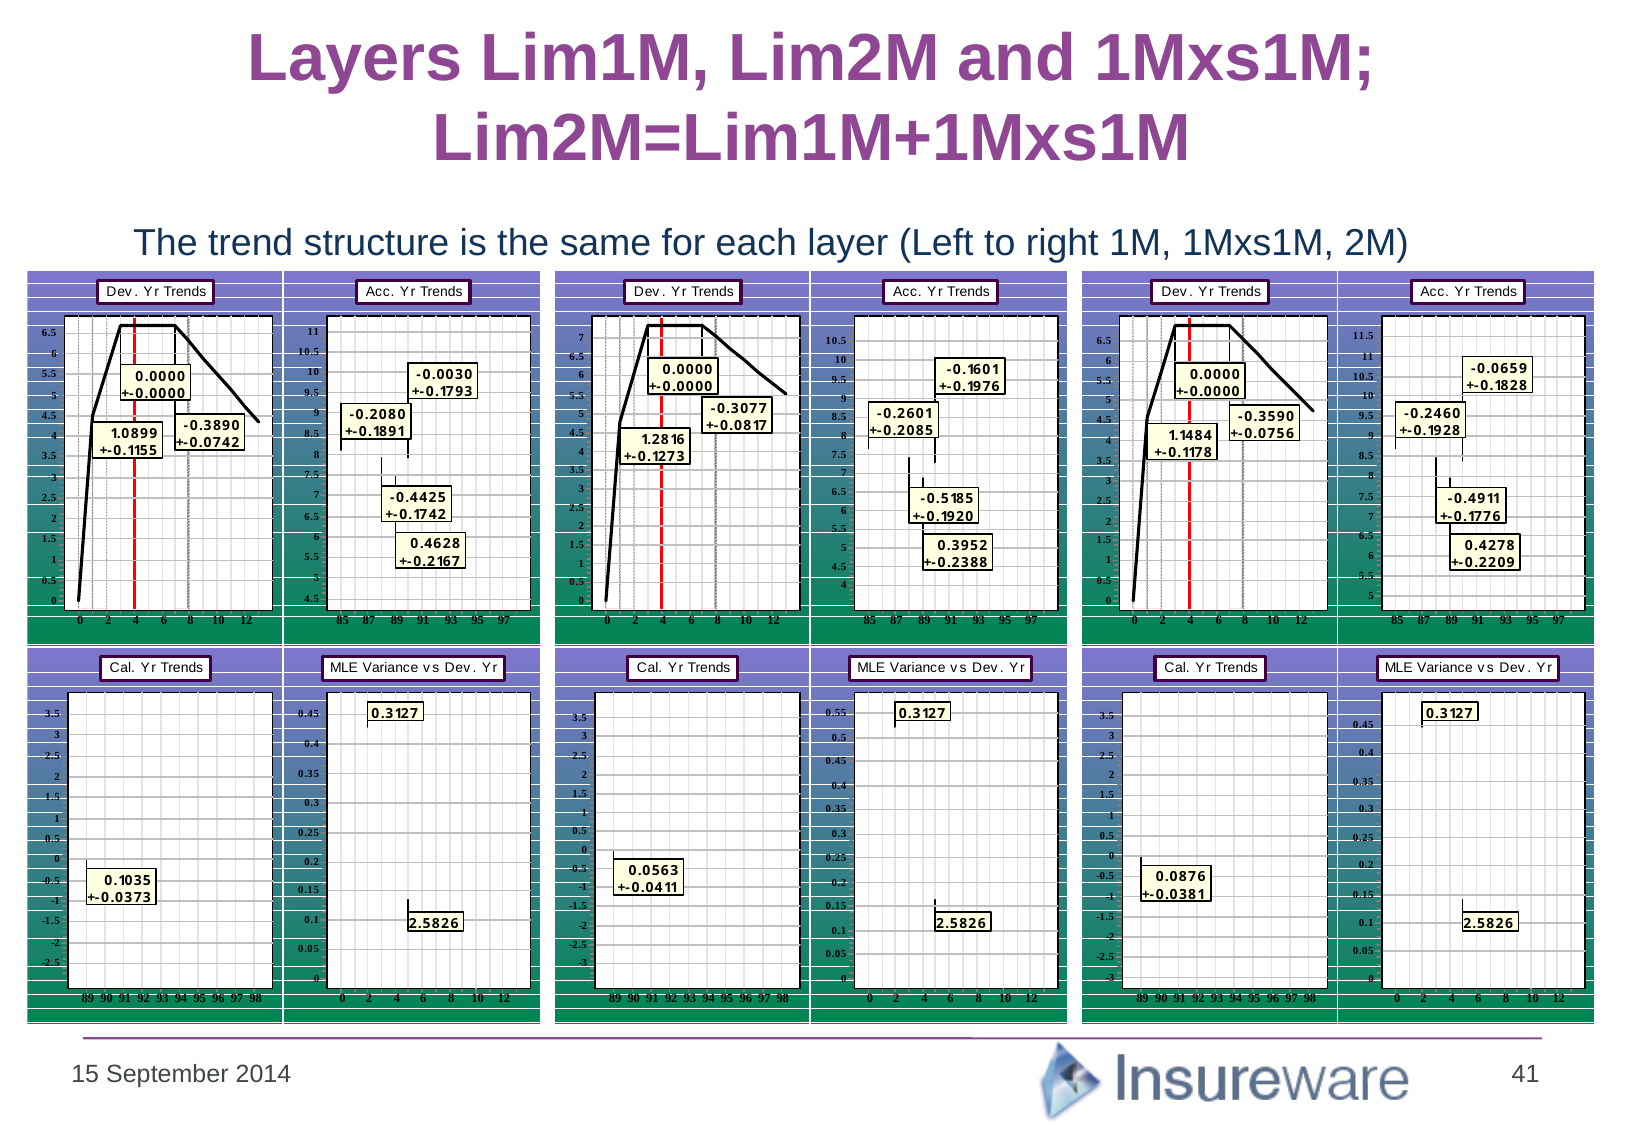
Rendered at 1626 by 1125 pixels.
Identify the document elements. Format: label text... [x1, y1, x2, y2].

picture [27, 269, 542, 1025]
text_box The trend structure is the same for each layer (Left to right 1M, 1Mxs1M, 2M) [109, 210, 1434, 271]
picture [554, 269, 1069, 1025]
slide_number 41 [1439, 1050, 1555, 1106]
picture [1036, 1039, 1416, 1125]
title Layers Lim1M, Lim2M and 1Mxs1M; Lim2M=Lim1M+1Mxs1M [75, 0, 1550, 188]
picture [1081, 269, 1597, 1025]
